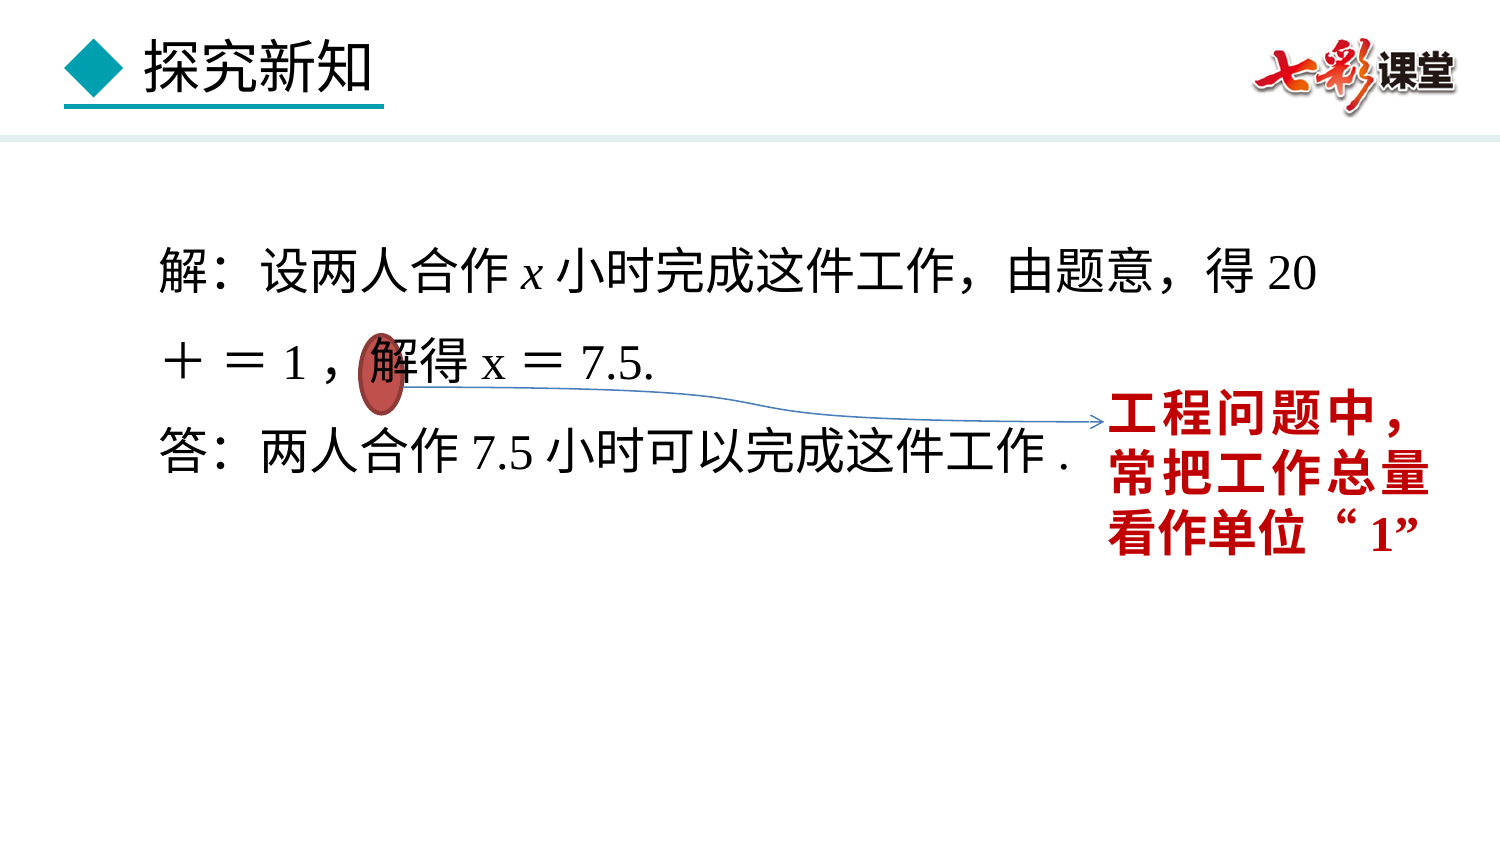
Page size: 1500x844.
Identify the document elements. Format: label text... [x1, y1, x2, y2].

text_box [402, 386, 1105, 423]
picture [1249, 32, 1461, 118]
text_box [358, 332, 405, 416]
text_box 工程问题中，常把工作总量看作单位“1” [1092, 374, 1446, 569]
